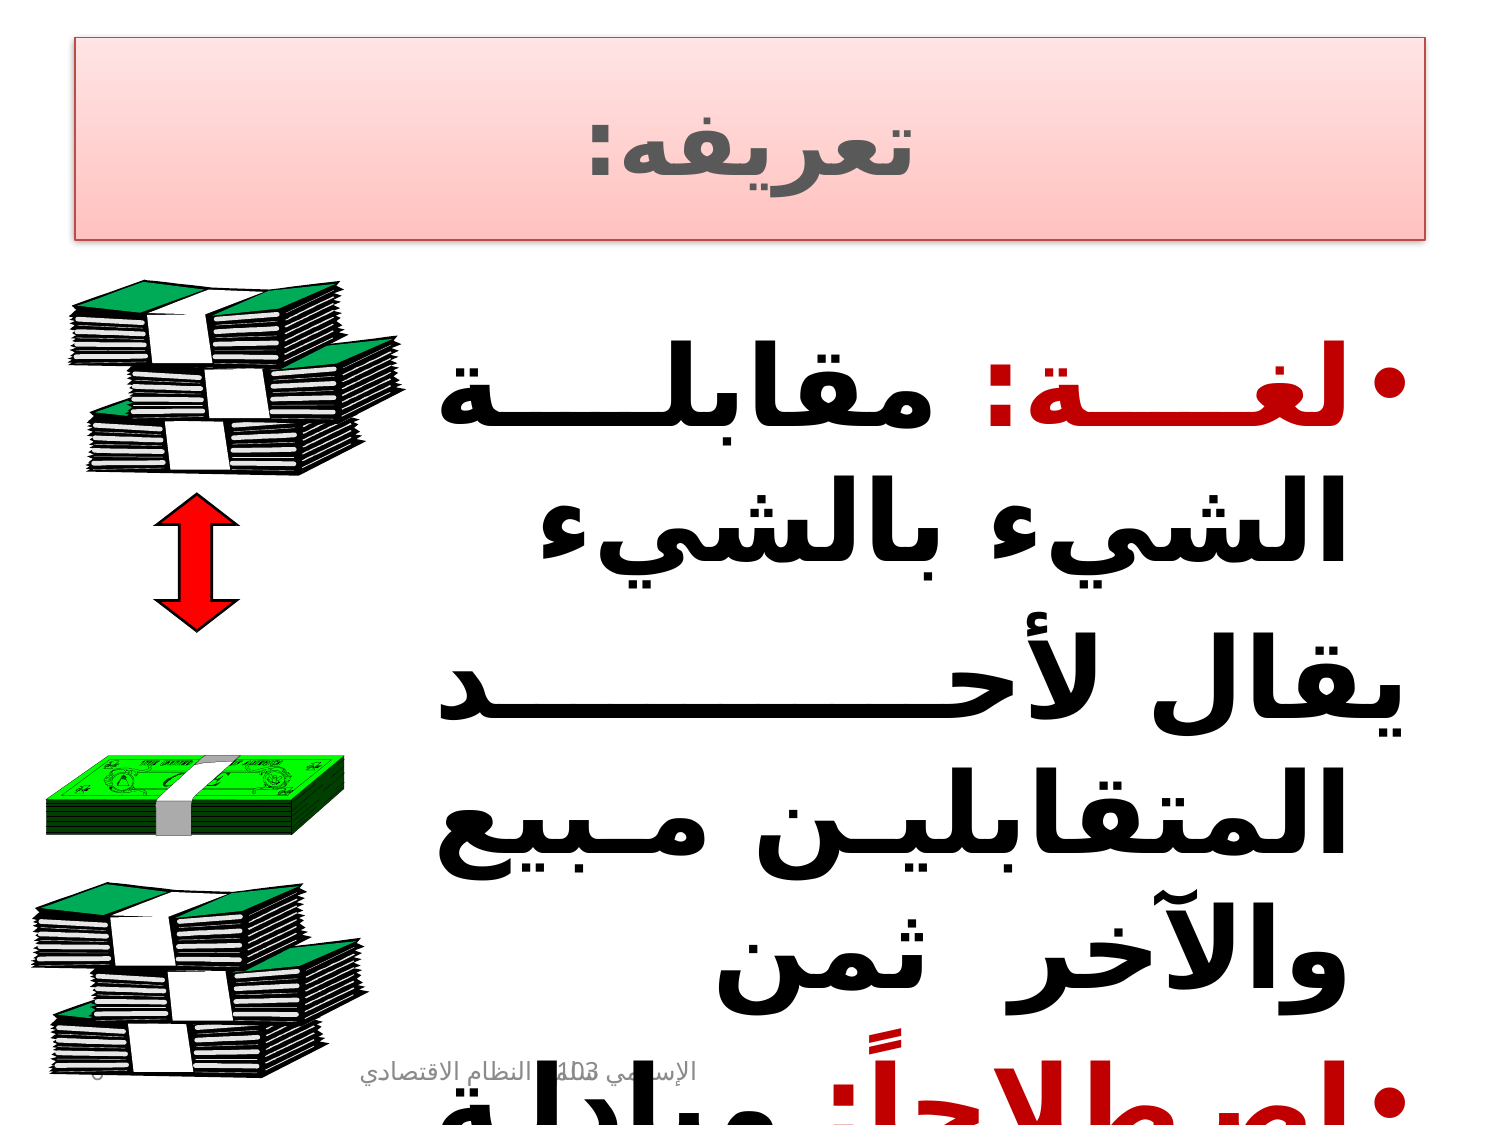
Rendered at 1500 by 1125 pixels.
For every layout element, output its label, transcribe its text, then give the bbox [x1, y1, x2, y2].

list لغة: مقابلة الشيء بالشيء يقال لأحد المتقابلين مبيع والآخر ثمن اصطلاحاً: مبادلة المال بالمال تمليكاً وتملكاً [419, 306, 1425, 1125]
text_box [29, 278, 408, 1079]
title تعريفه: [74, 37, 1426, 241]
slide_number 6 [75, 1042, 425, 1103]
footer 103 سلم - النظام الاقتصادي الإسلامي [512, 1042, 988, 1103]
